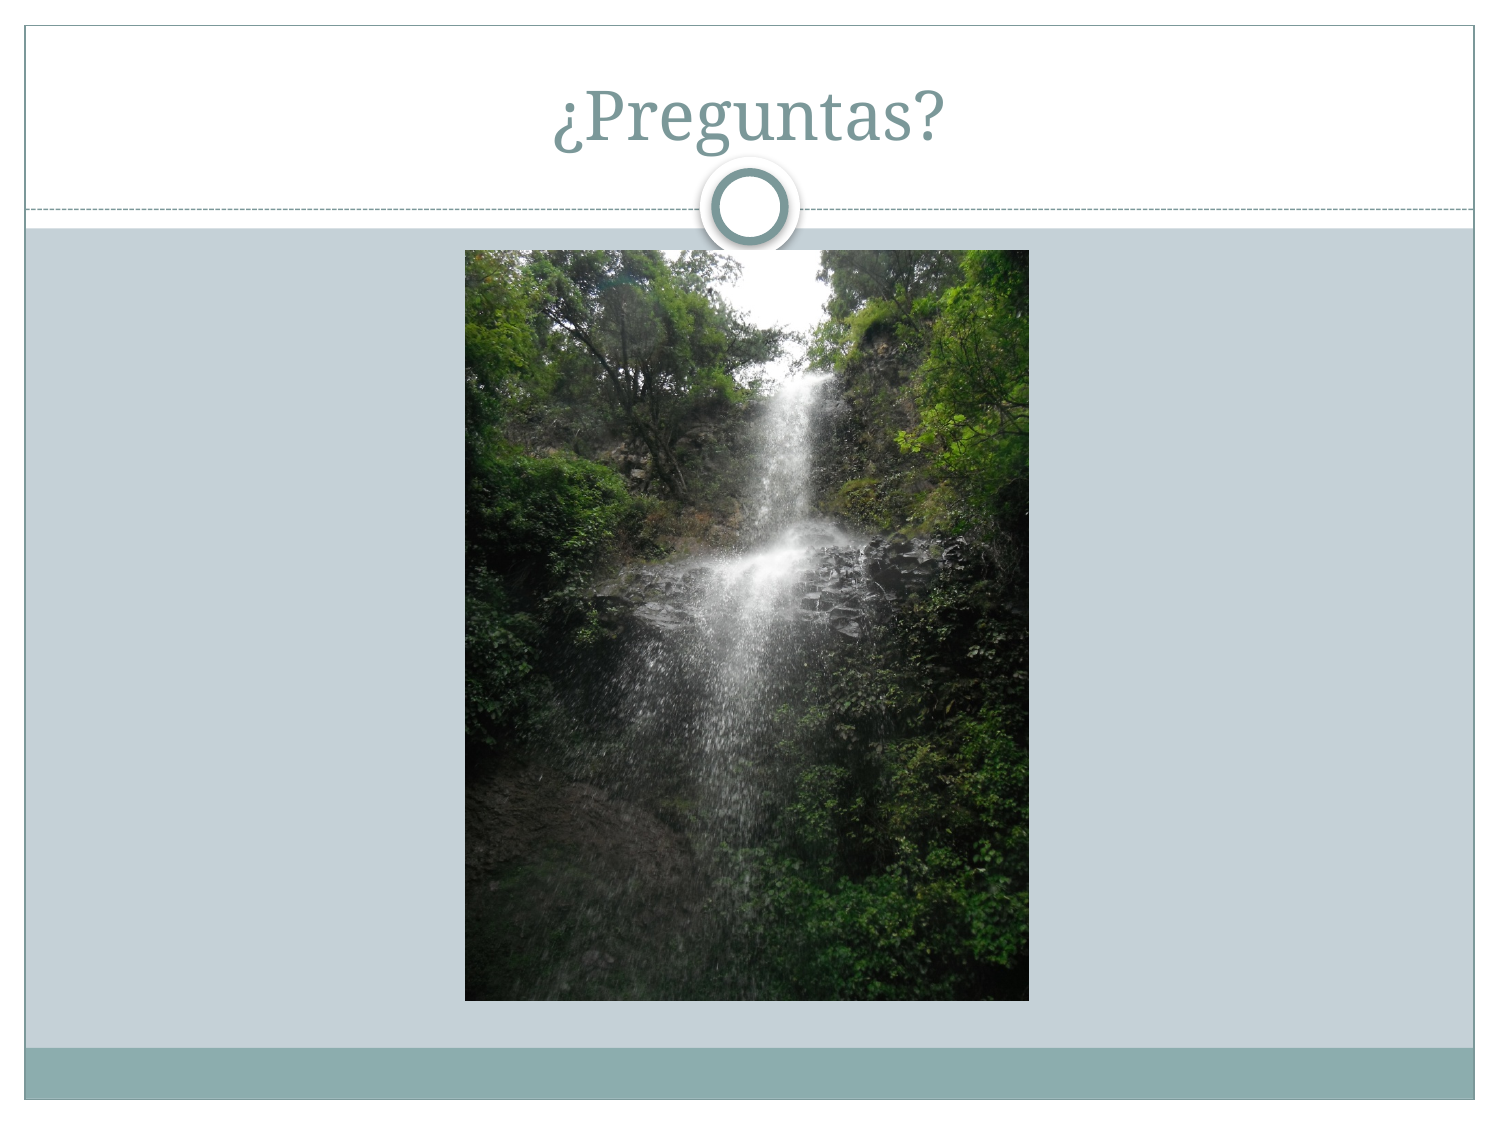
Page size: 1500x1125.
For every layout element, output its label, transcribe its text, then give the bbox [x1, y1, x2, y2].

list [465, 250, 1029, 1001]
title ¿Preguntas? [49, 37, 1450, 162]
